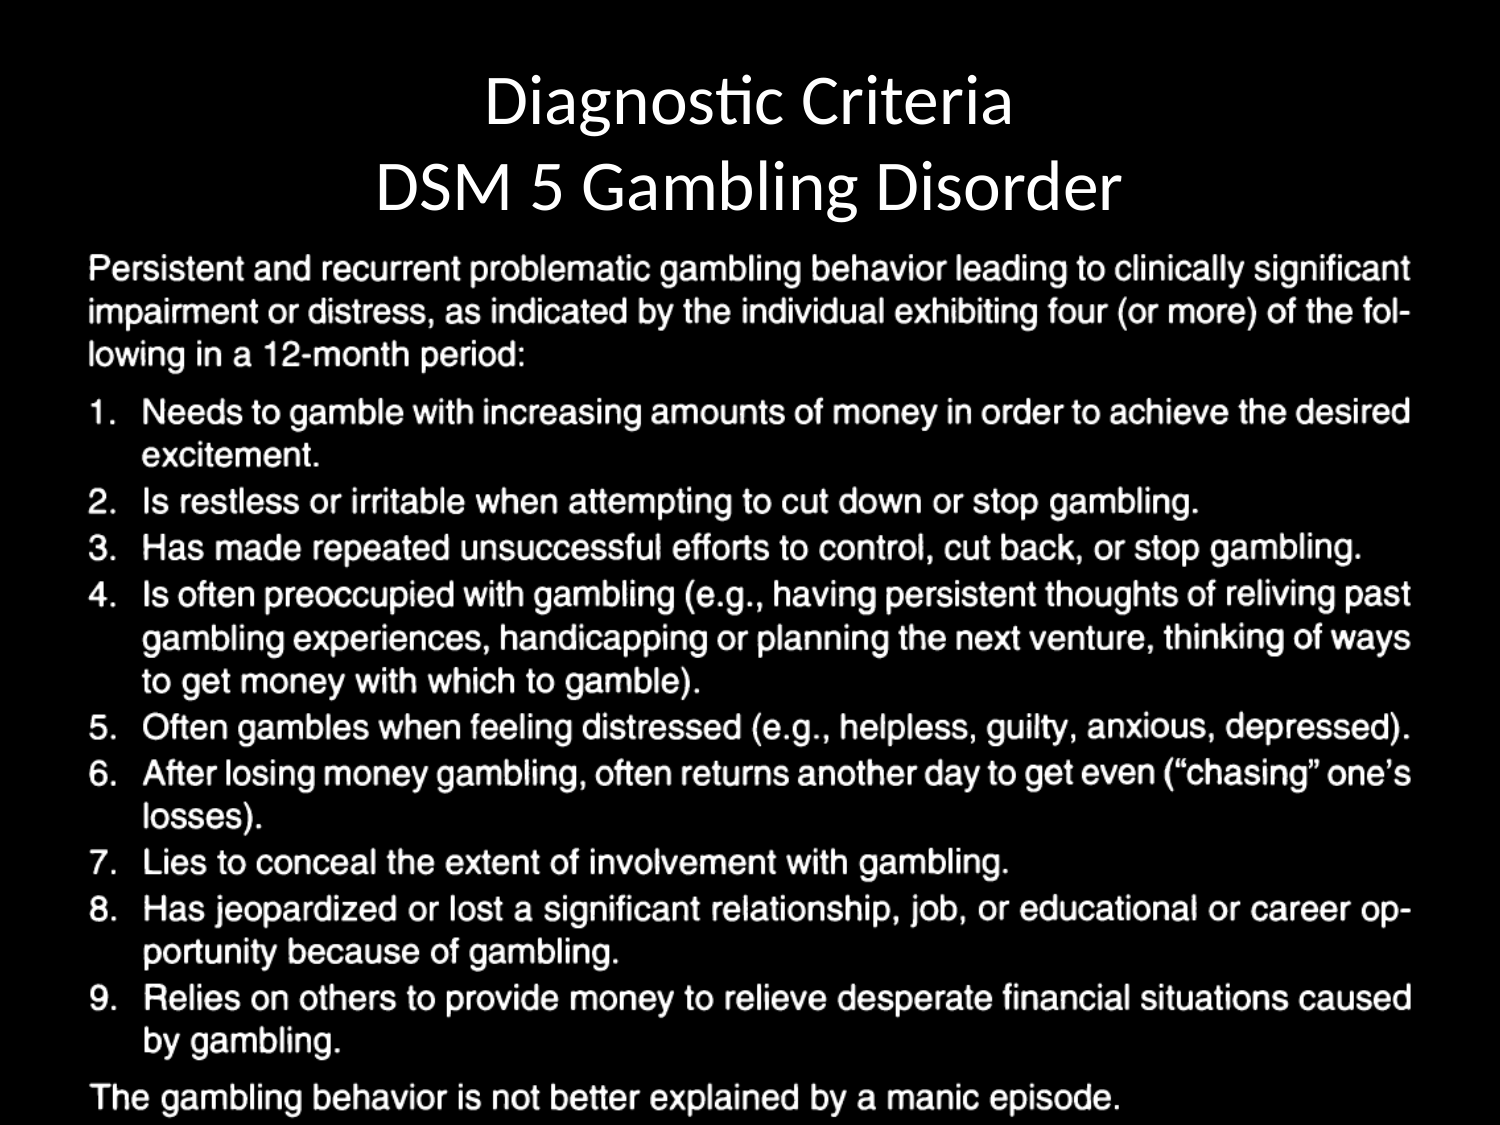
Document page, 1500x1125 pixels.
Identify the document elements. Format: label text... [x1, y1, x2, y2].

title Diagnostic Criteria DSM 5 Gambling Disorder [75, 45, 1425, 233]
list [80, 249, 1420, 1125]
